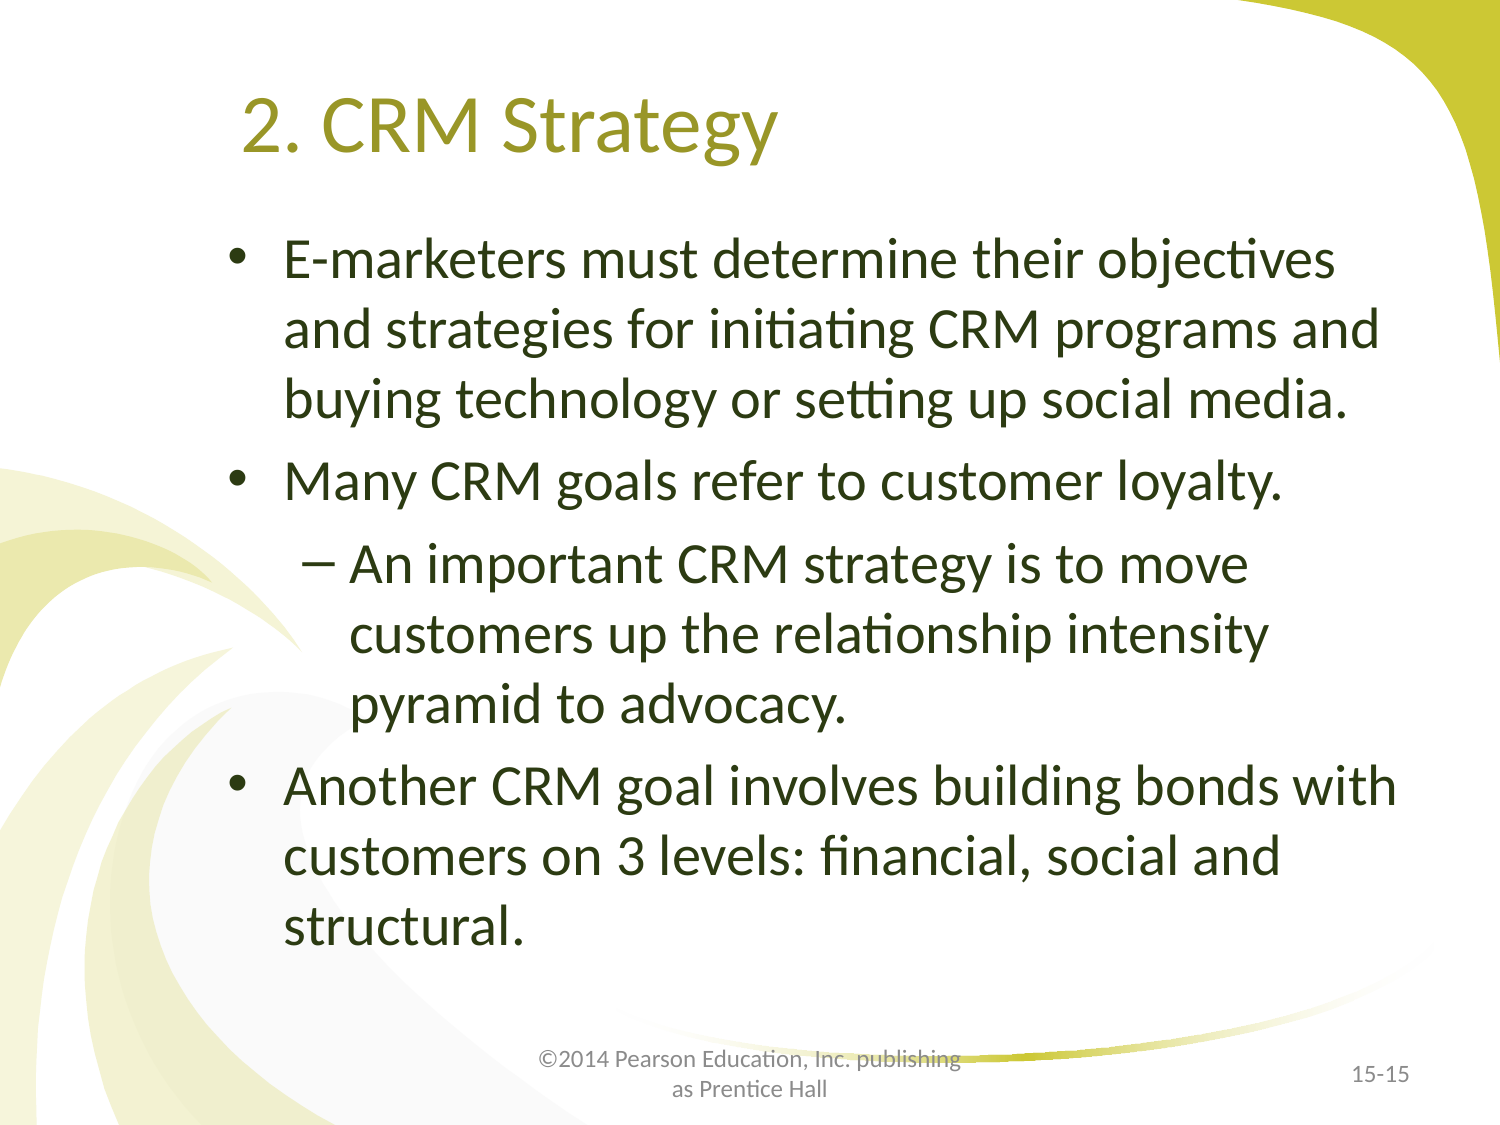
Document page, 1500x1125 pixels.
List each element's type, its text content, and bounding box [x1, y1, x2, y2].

list E-marketers must determine their objectives and strategies for initiating CRM programs and buying technology or setting up social media. Many CRM goals refer to customer loyalty. An important CRM strategy is to move customers up the relationship intensity pyramid to advocacy. Another CRM goal involves building bonds with customers on 3 levels: financial, social and structural. [212, 212, 1438, 1025]
footer ©2014 Pearson Education, Inc. publishing as Prentice Hall [512, 1042, 988, 1103]
title 2. CRM Strategy [225, 37, 1388, 200]
slide_number 15-15 [1074, 1042, 1425, 1103]
